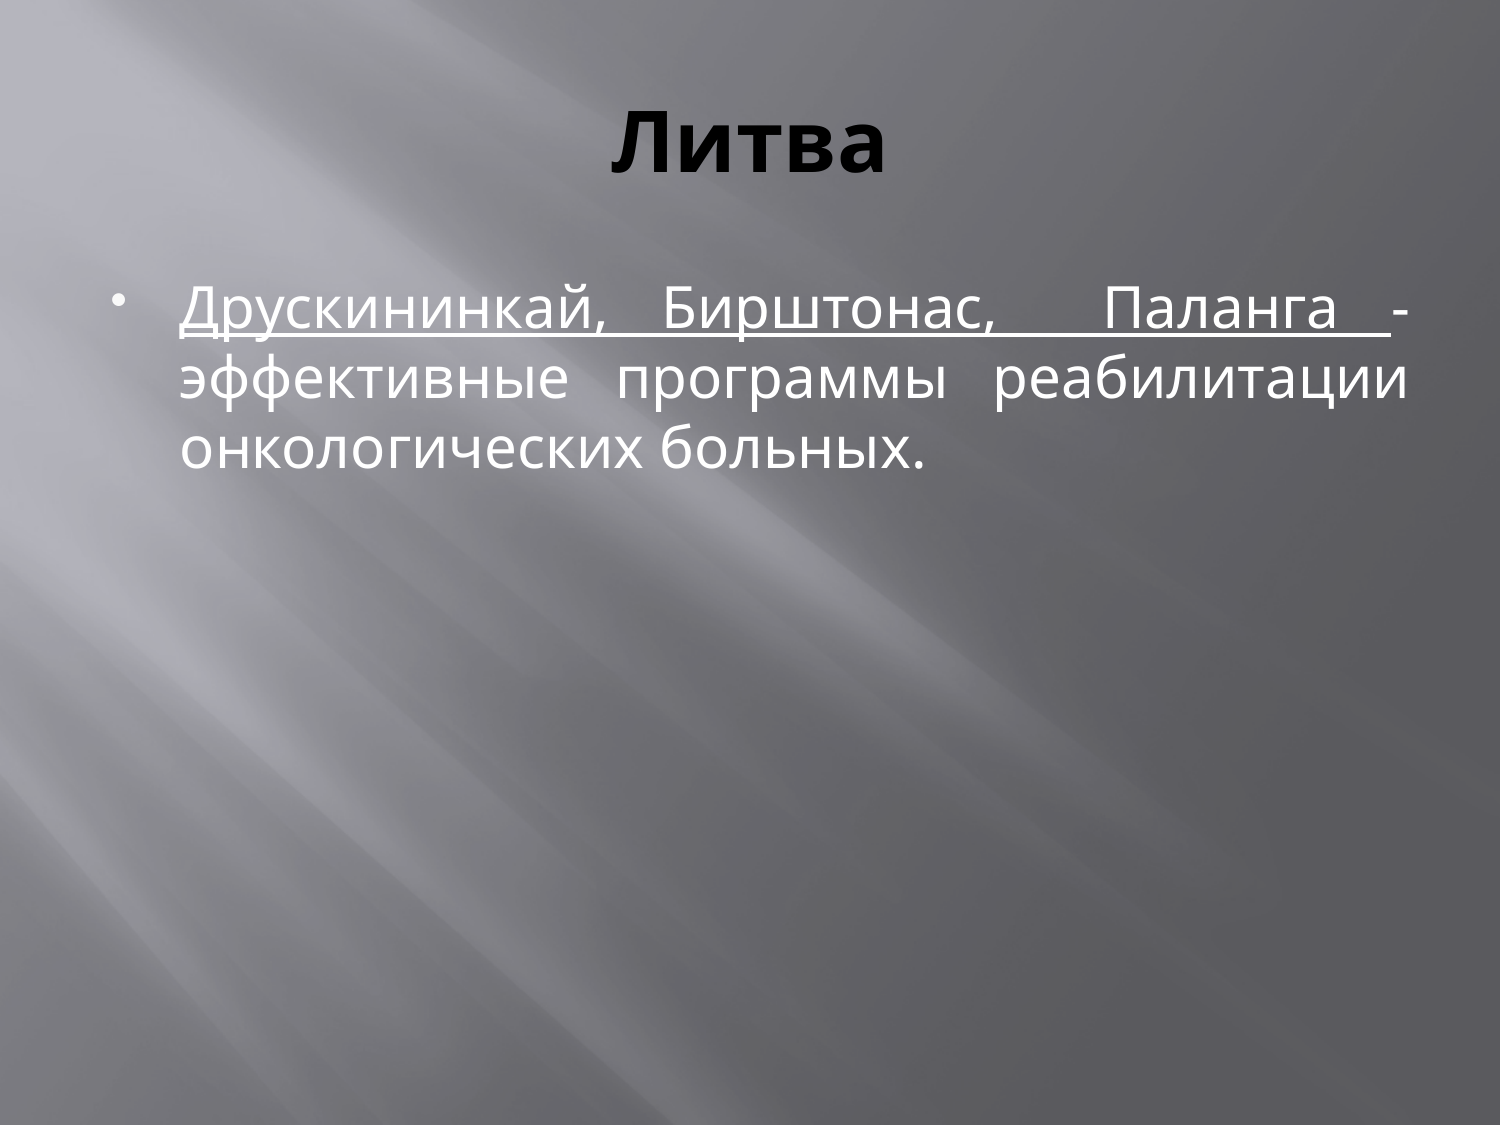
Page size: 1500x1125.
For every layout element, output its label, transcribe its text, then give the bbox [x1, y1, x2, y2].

title Литва [75, 45, 1425, 233]
list Друскининкай, Бирштонас, Паланга - эффективные программы реабилитации онкологических больных. [75, 262, 1425, 1035]
